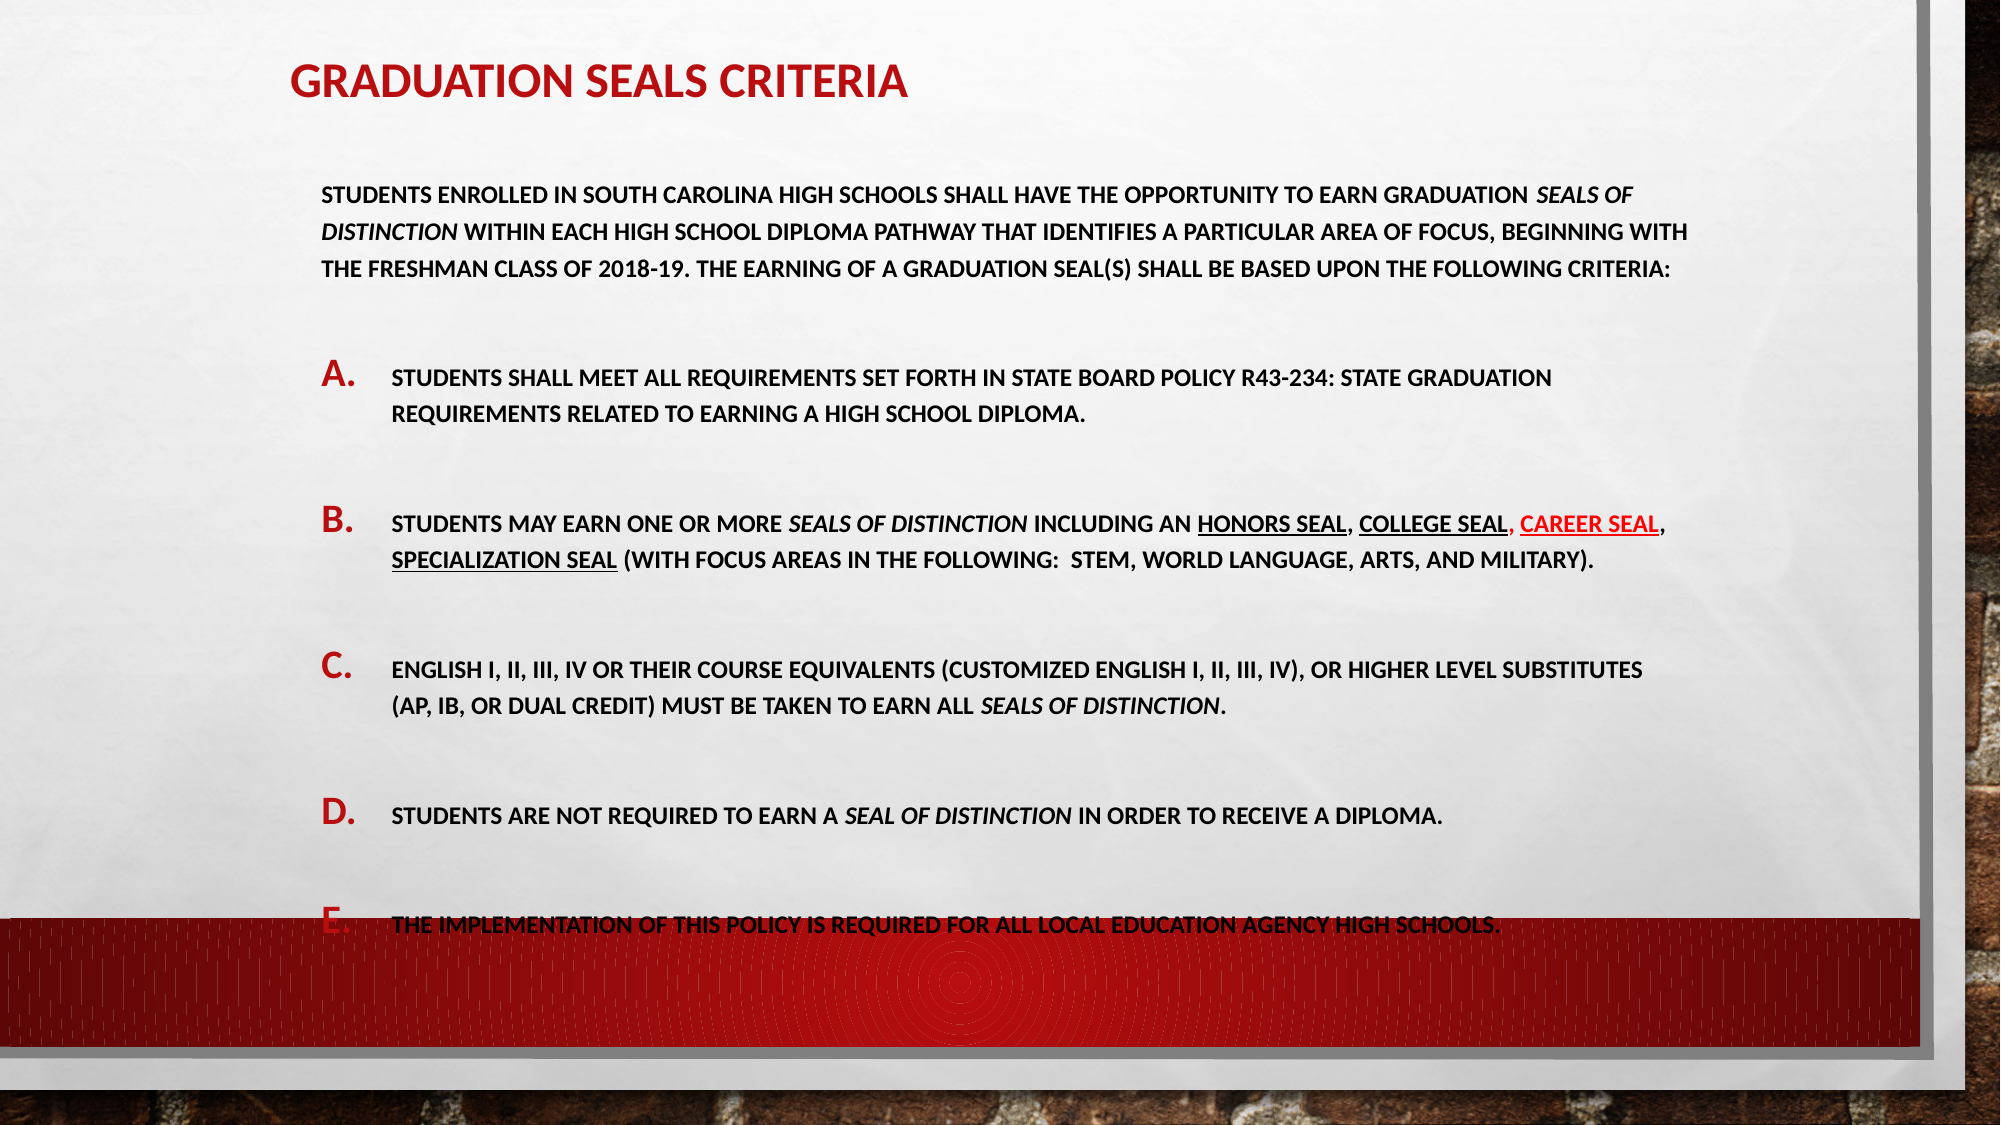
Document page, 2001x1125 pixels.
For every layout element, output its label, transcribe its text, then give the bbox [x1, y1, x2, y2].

title Graduation Seals Criteria [275, 0, 1738, 225]
picture [0, 0, 2000, 1125]
list Students enrolled in South Carolina high schools shall have the opportunity to earn graduation Seals of Distinction within each high school diploma pathway that identifies a particular area of focus, beginning with the freshman class of 2018-19. The earning of a graduation seal(s) shall be based upon the following criteria: Students shall meet all requirements set forth in State Board Policy R43-234: State Graduation Requirements related to earning a high school diploma. Students may earn one or more Seals of Distinction including an Honors Seal, College Seal, Career Seal, Specialization Seal (with focus areas in the following: STEM, World Language, Arts, and Military). English I, II, III, IV or their course equivalents (Customized English I, II, III, IV), or higher level substitutes (AP, IB, or Dual Credit) must be taken to earn all Seals of Distinction. Students are not required to earn a Seal of Distinction in order to receive a diploma. The implementation of this policy is required for all Local Education Agency high schools. [306, 164, 1707, 978]
